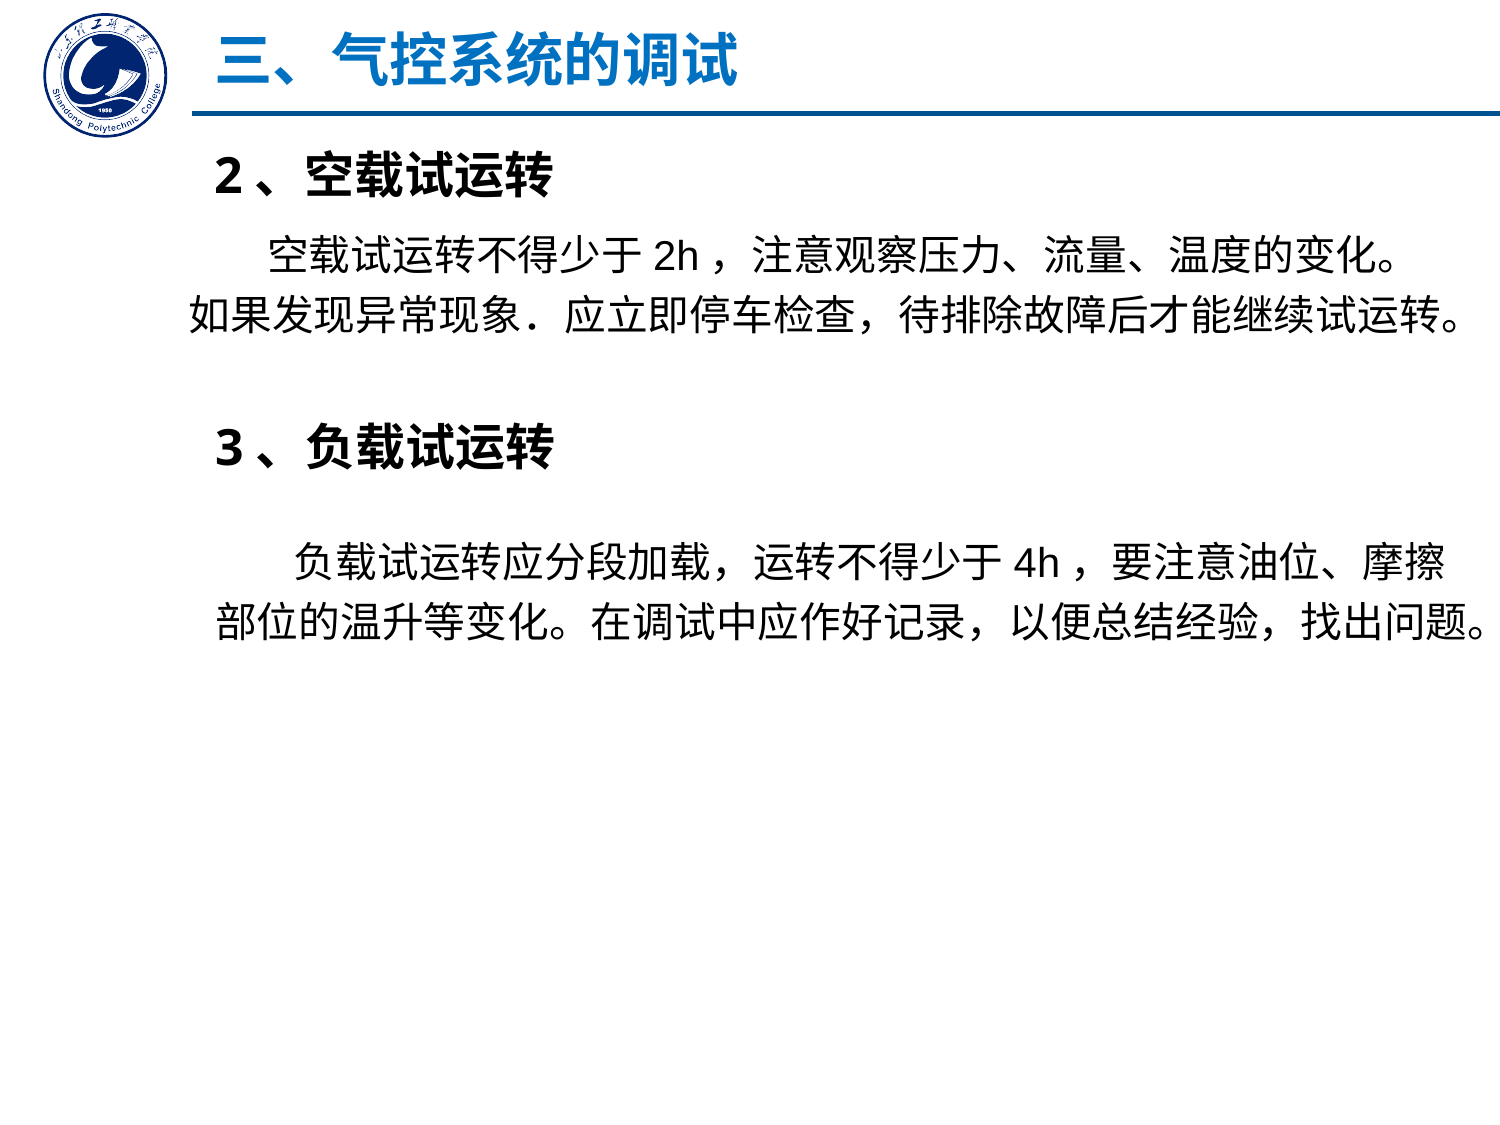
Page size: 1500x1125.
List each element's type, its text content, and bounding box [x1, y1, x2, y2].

text_box 2、空载试运转 [199, 136, 1299, 211]
text_box 空载试运转不得少于2h，注意观察压力、流量、温度的变化。如果发现异常现象．应立即停车检查，待排除故障后才能继续试运转。 [173, 211, 1460, 407]
picture [43, 7, 174, 138]
text_box 三、气控系统的调试 [199, 16, 1477, 102]
text_box 负载试运转应分段加载，运转不得少于4h，要注意油位、摩擦部位的温升等变化。在调试中应作好记录，以便总结经验，找出问题。 [200, 518, 1486, 773]
text_box 3、负载试运转 [200, 408, 1300, 483]
